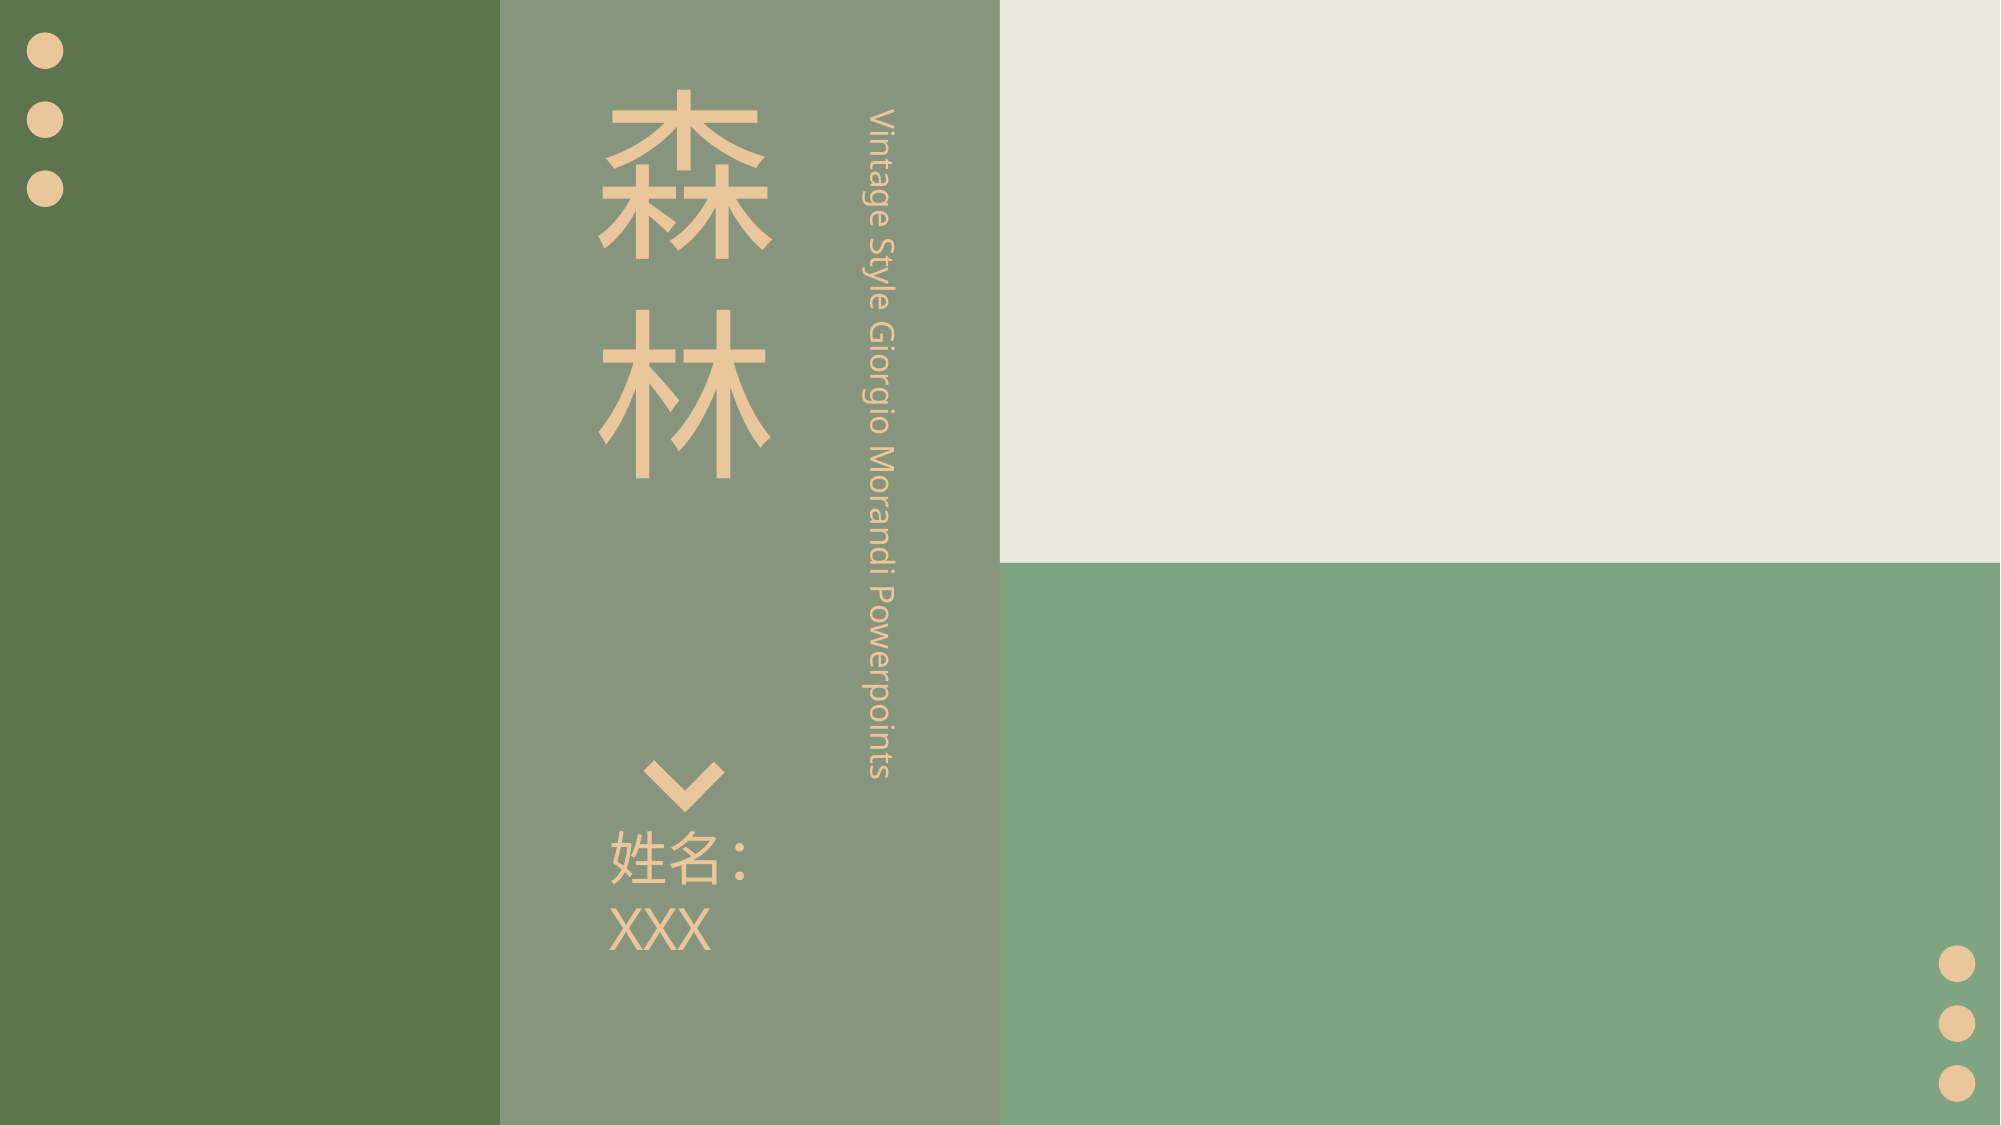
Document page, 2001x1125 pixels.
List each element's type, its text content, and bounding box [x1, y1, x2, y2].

text_box [25, 169, 65, 209]
text_box [1937, 1004, 1977, 1043]
text_box Vintage Style Giorgio Morandi Powerpoints [856, 94, 912, 860]
text_box [1937, 1064, 1977, 1103]
text_box [25, 100, 65, 140]
text_box [25, 31, 65, 71]
text_box [1937, 944, 1977, 984]
text_box 姓名：XXX [601, 814, 854, 971]
text_box [0, 0, 499, 1125]
text_box 森林 [585, 52, 812, 510]
text_box [999, 561, 2000, 1125]
text_box [499, 0, 999, 1125]
text_box [642, 758, 727, 814]
text_box [999, 0, 2000, 561]
